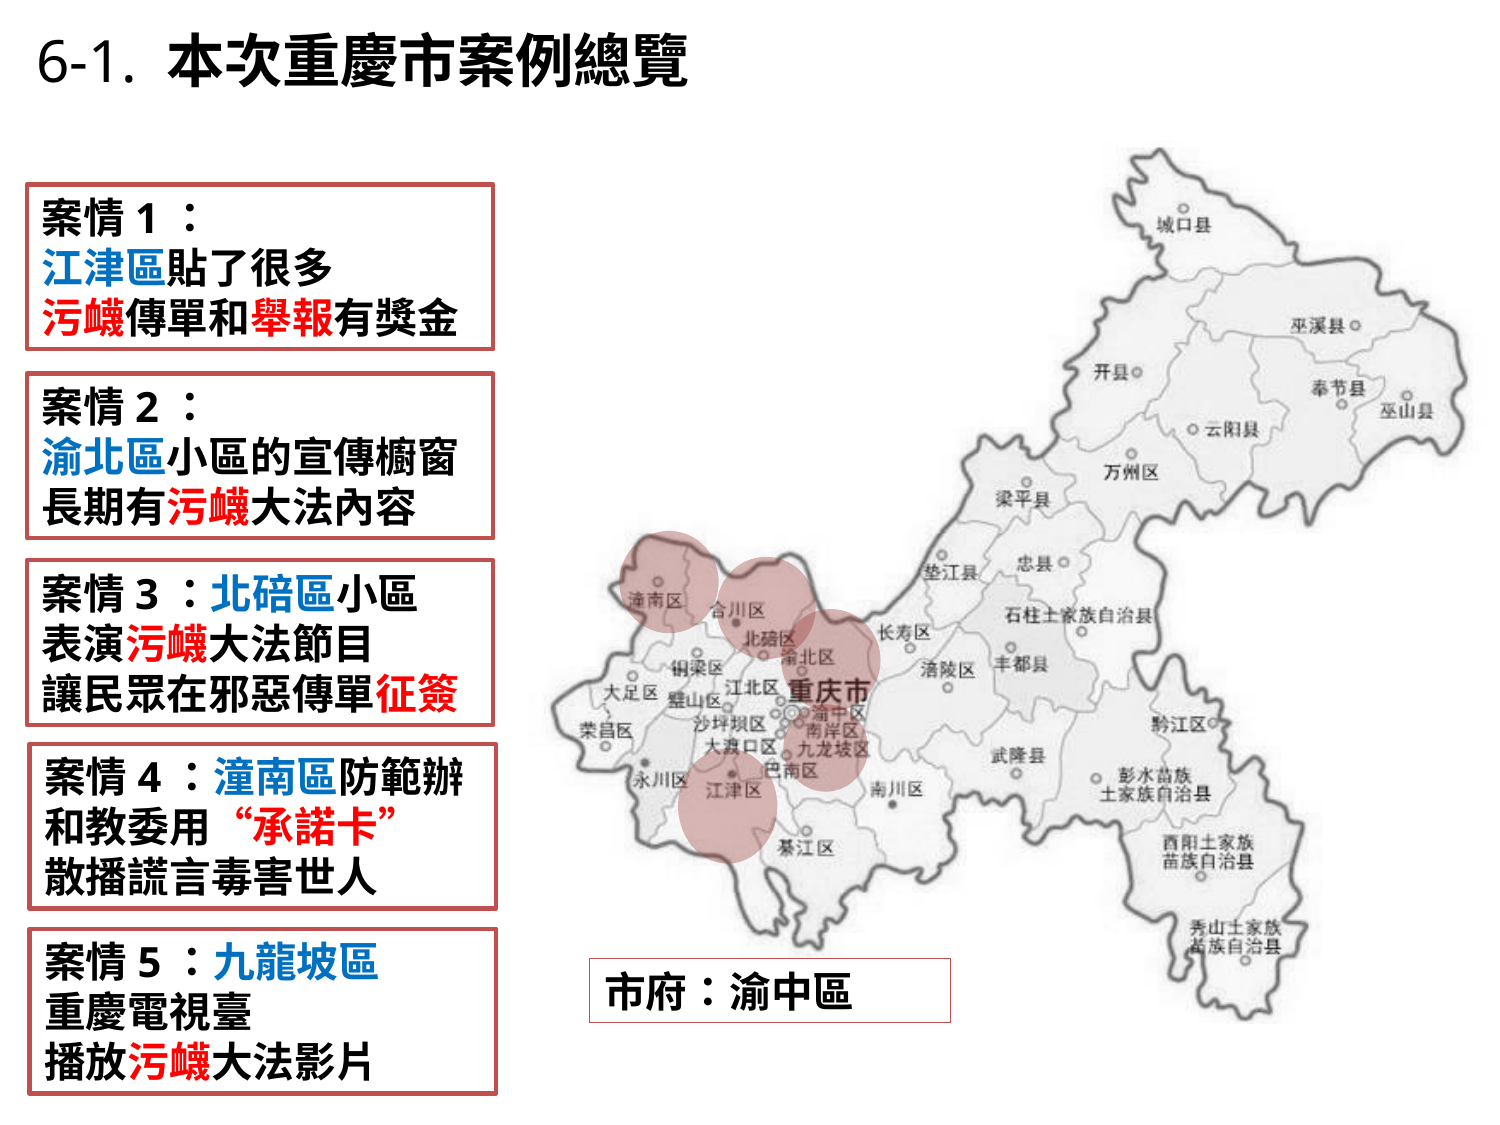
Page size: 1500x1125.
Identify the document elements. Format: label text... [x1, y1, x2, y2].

text_box 案情5：九龍坡區 重慶電視臺 播放污衊大法影片 [27, 927, 498, 1096]
text_box 案情4：潼南區防範辦和教委用“承諾卡” 散播謊言毒害世人 [27, 742, 498, 911]
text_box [513, 140, 1500, 1024]
text_box 案情2： 渝北區小區的宣傳櫥窗長期有污衊大法內容 [25, 371, 495, 540]
text_box 案情1： 江津區貼了很多 污衊傳單和舉報有獎金 [25, 182, 495, 351]
text_box 6-1. 本次重慶市案例總覽 [28, 17, 698, 102]
text_box 案情3：北碚區小區 表演污衊大法節目 讓民眾在邪惡傳單征簽 [25, 558, 495, 727]
